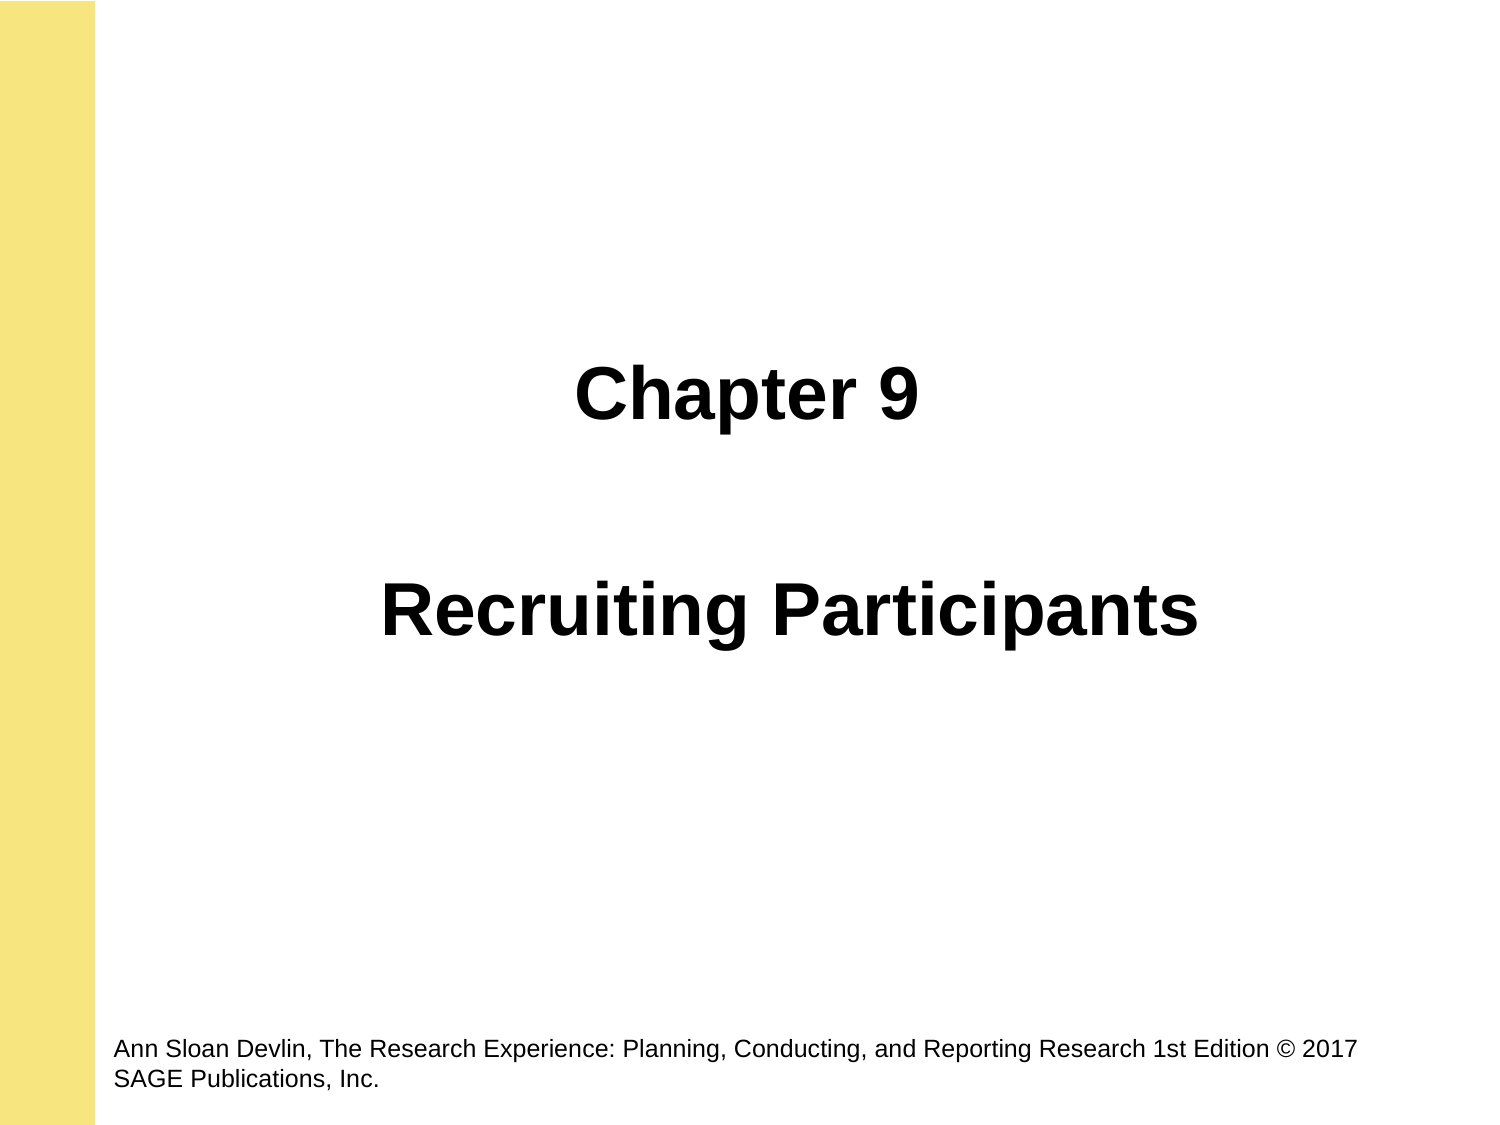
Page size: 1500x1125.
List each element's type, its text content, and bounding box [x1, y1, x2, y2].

text_box Chapter 9 [559, 336, 935, 442]
picture [0, 1, 96, 1125]
subtitle Recruiting Participants [300, 562, 1281, 664]
